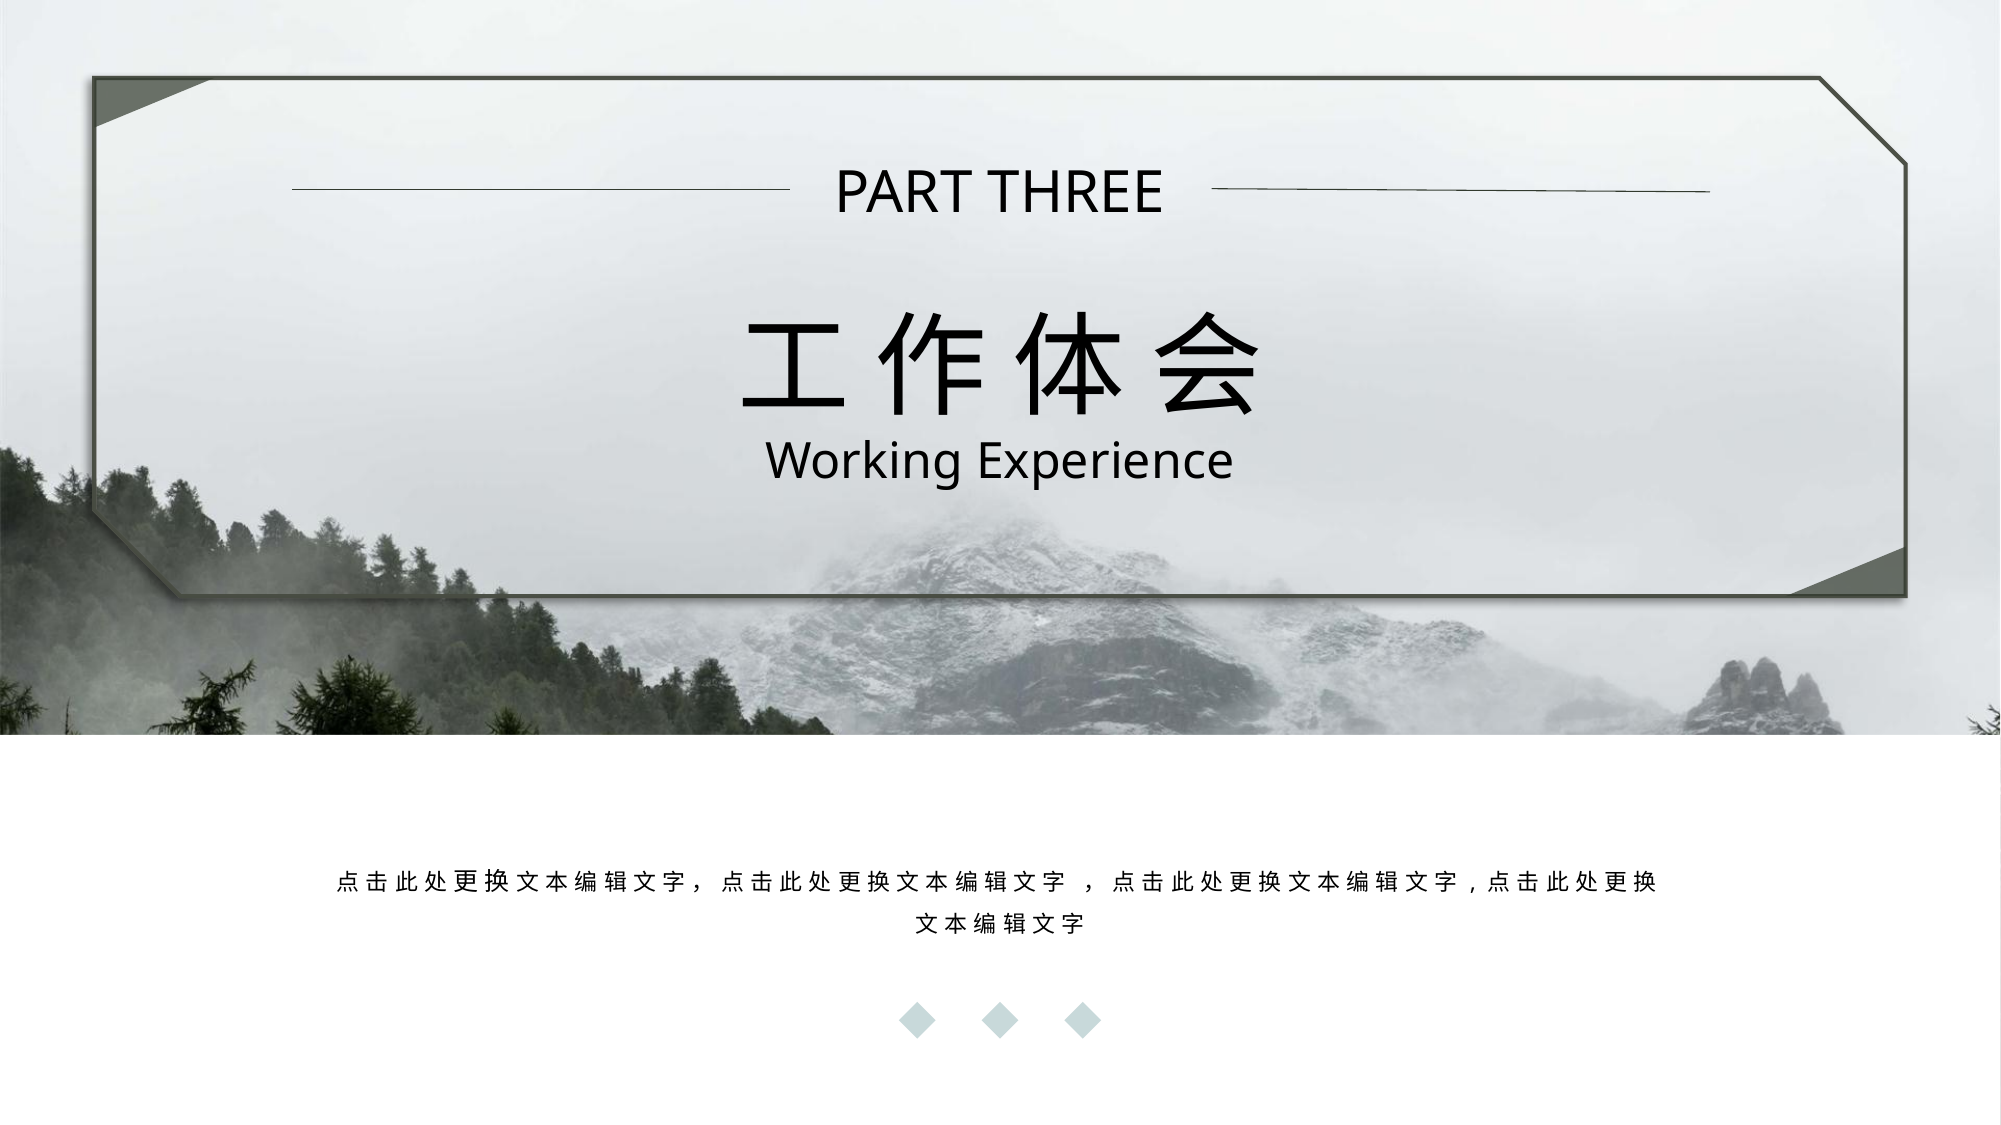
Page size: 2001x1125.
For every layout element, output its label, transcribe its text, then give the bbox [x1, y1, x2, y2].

text_box [1785, 545, 1907, 598]
text_box [0, 734, 2000, 1125]
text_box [1211, 188, 1710, 192]
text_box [898, 1001, 1102, 1039]
picture [0, 0, 2001, 1125]
text_box 点击此处更换文本编辑文字，点击此处更换文本编辑文字 ，点击此处更换文本编辑文字,点击此处更换文本编辑文字 [321, 843, 1679, 986]
text_box [93, 76, 215, 130]
text_box PART THREE [714, 146, 1285, 231]
text_box 工 作 体 会 Working Experience [595, 286, 1404, 497]
text_box [93, 76, 1907, 598]
